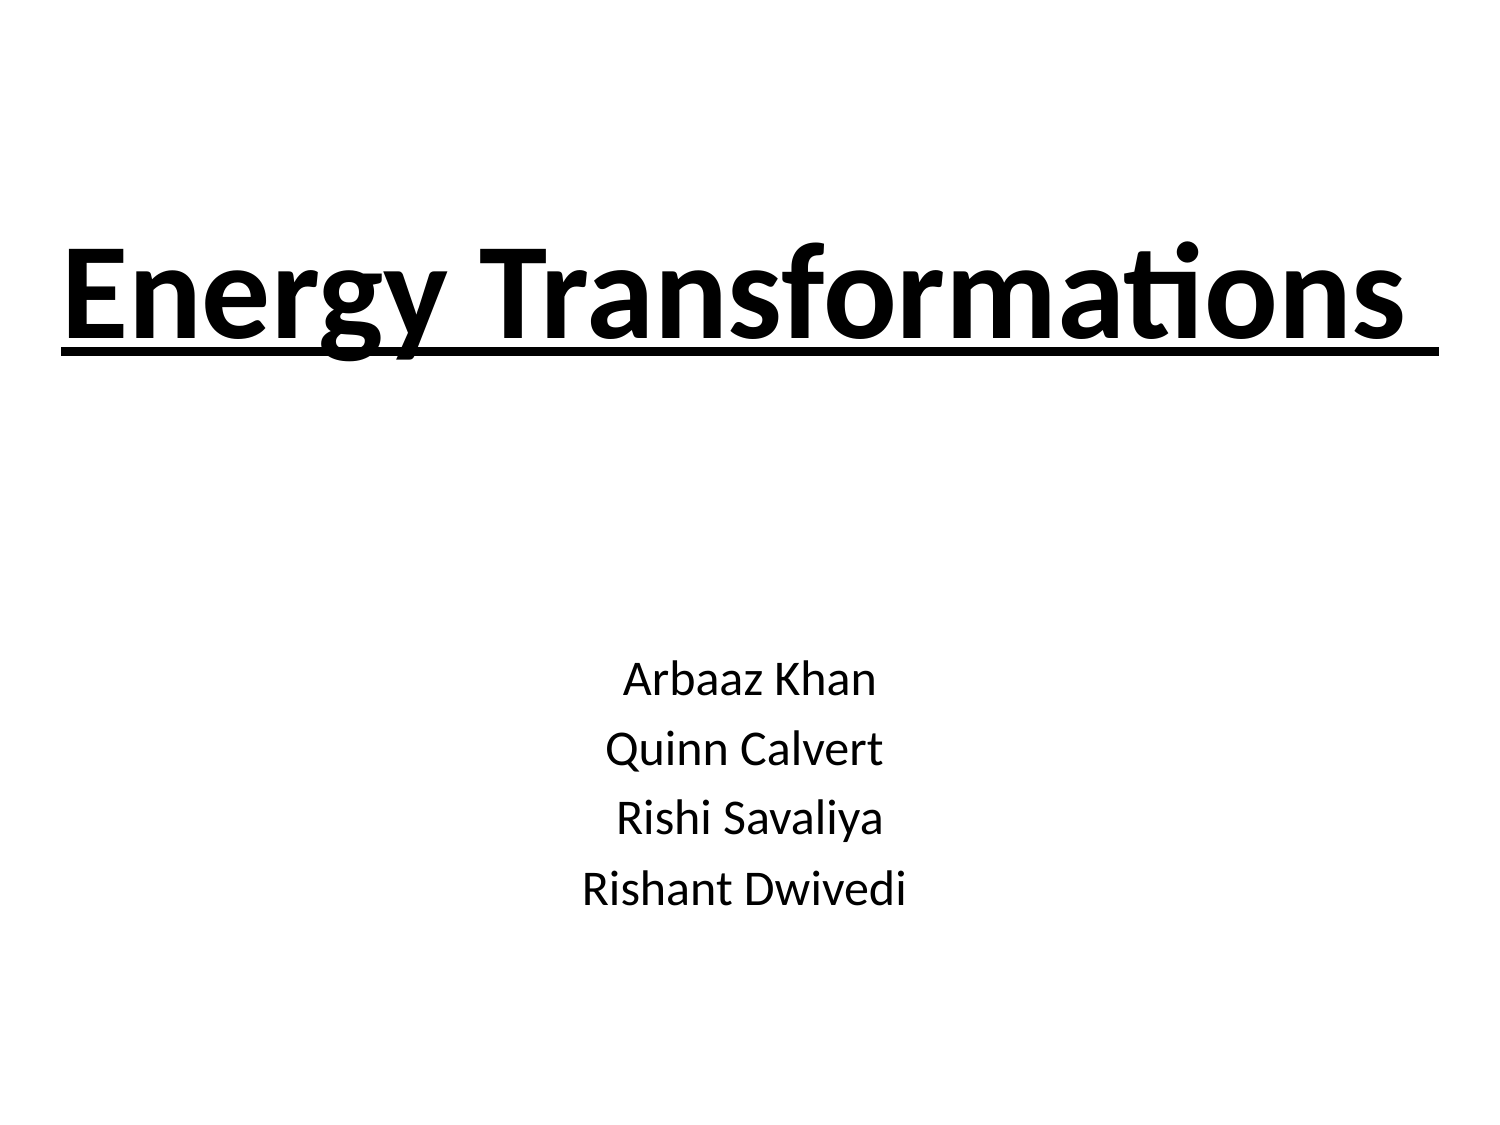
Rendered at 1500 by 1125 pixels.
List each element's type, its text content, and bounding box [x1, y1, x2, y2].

title Energy Transformations [24, 162, 1475, 404]
subtitle Arbaaz Khan Quinn Calvert Rishi Savaliya Rishant Dwivedi [225, 637, 1275, 925]
